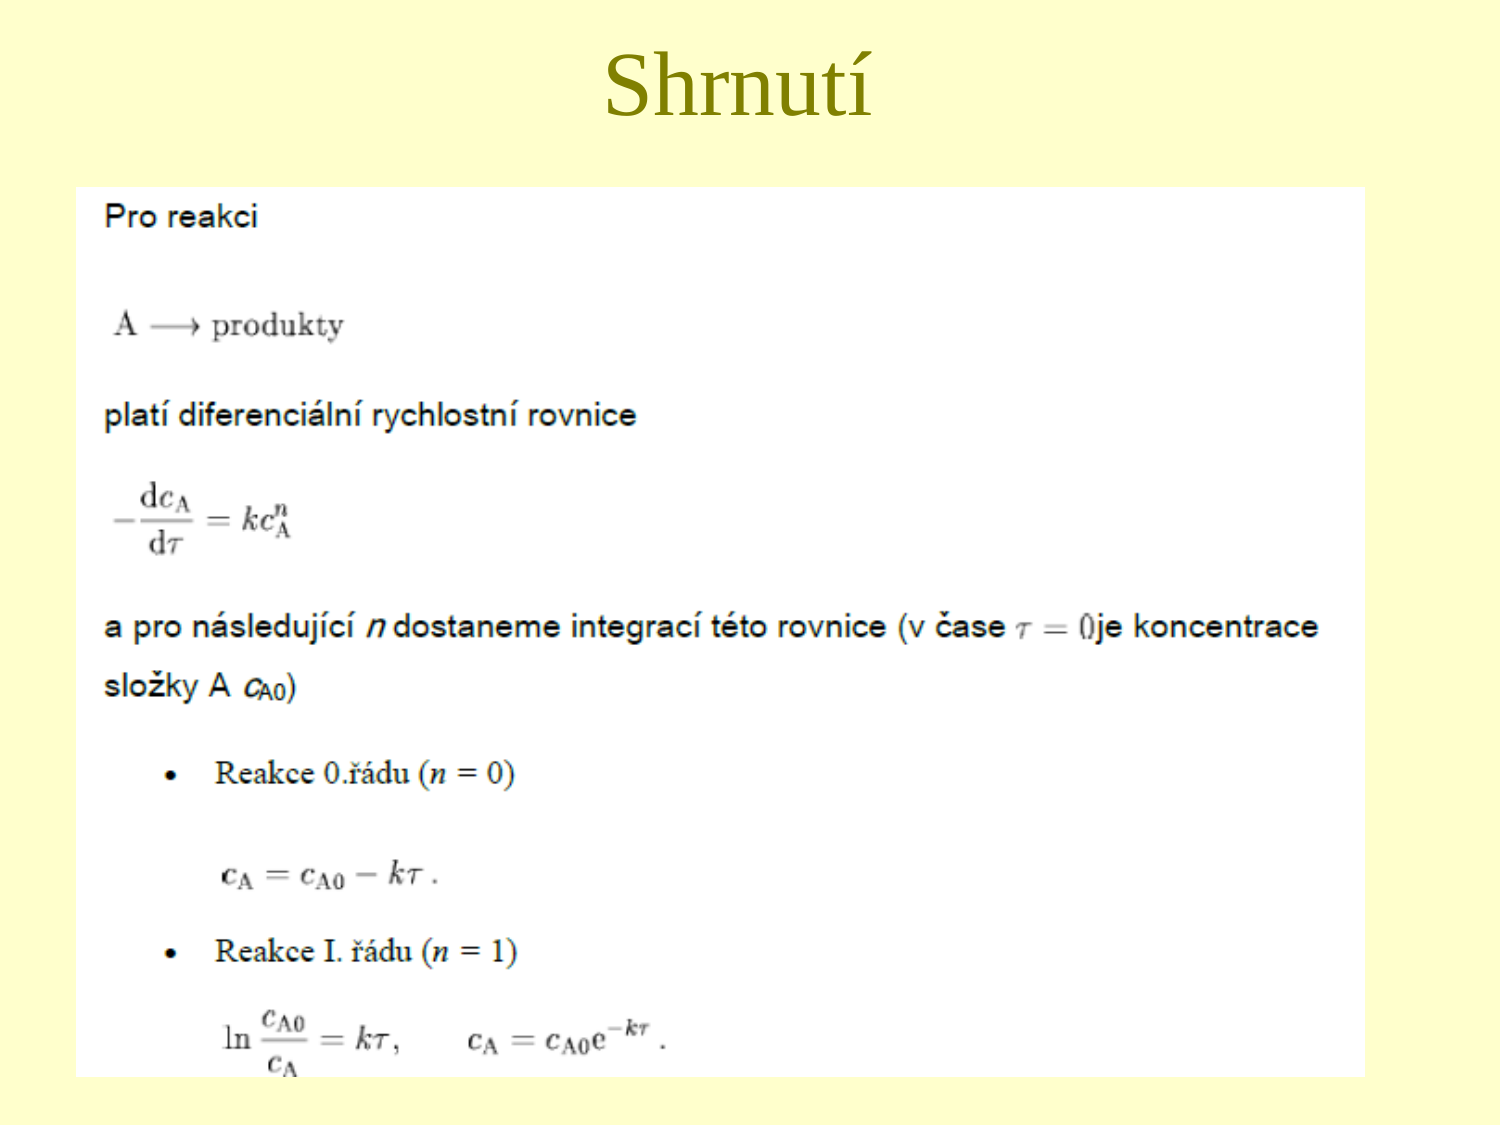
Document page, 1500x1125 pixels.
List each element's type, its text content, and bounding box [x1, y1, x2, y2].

picture [76, 187, 1365, 1078]
title Shrnutí [100, 31, 1376, 128]
